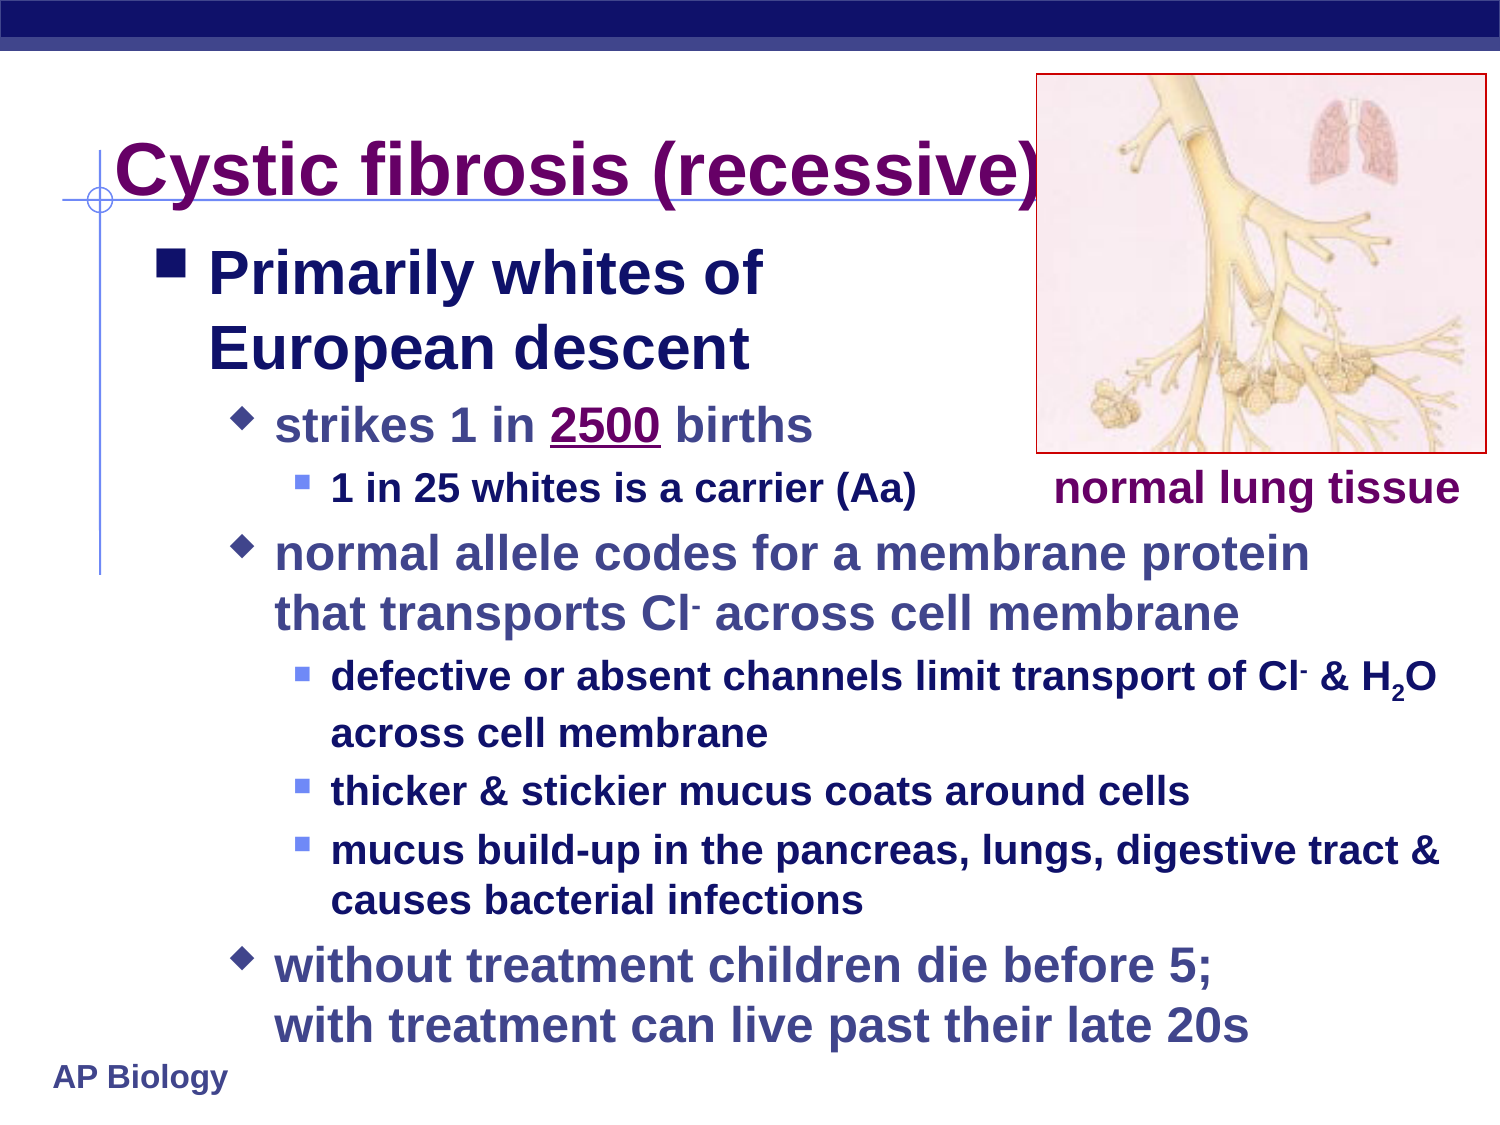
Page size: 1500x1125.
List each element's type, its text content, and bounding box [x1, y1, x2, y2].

text_box normal lung tissue [1038, 461, 1476, 520]
title Cystic fibrosis (recessive) [99, 112, 1032, 238]
picture [1037, 74, 1486, 453]
list Primarily whites of European descent strikes 1 in 2500 births 1 in 25 whites is a carrier (Aa) normal allele codes for a membrane protein that transports Cl- across cell membrane defective or absent channels limit transport of Cl- & H2O across cell membrane thicker & stickier mucus coats around cells mucus build-up in the pancreas, lungs, digestive tract & causes bacterial infections without treatment children die before 5; with treatment can live past their late 20s [137, 224, 1500, 1100]
